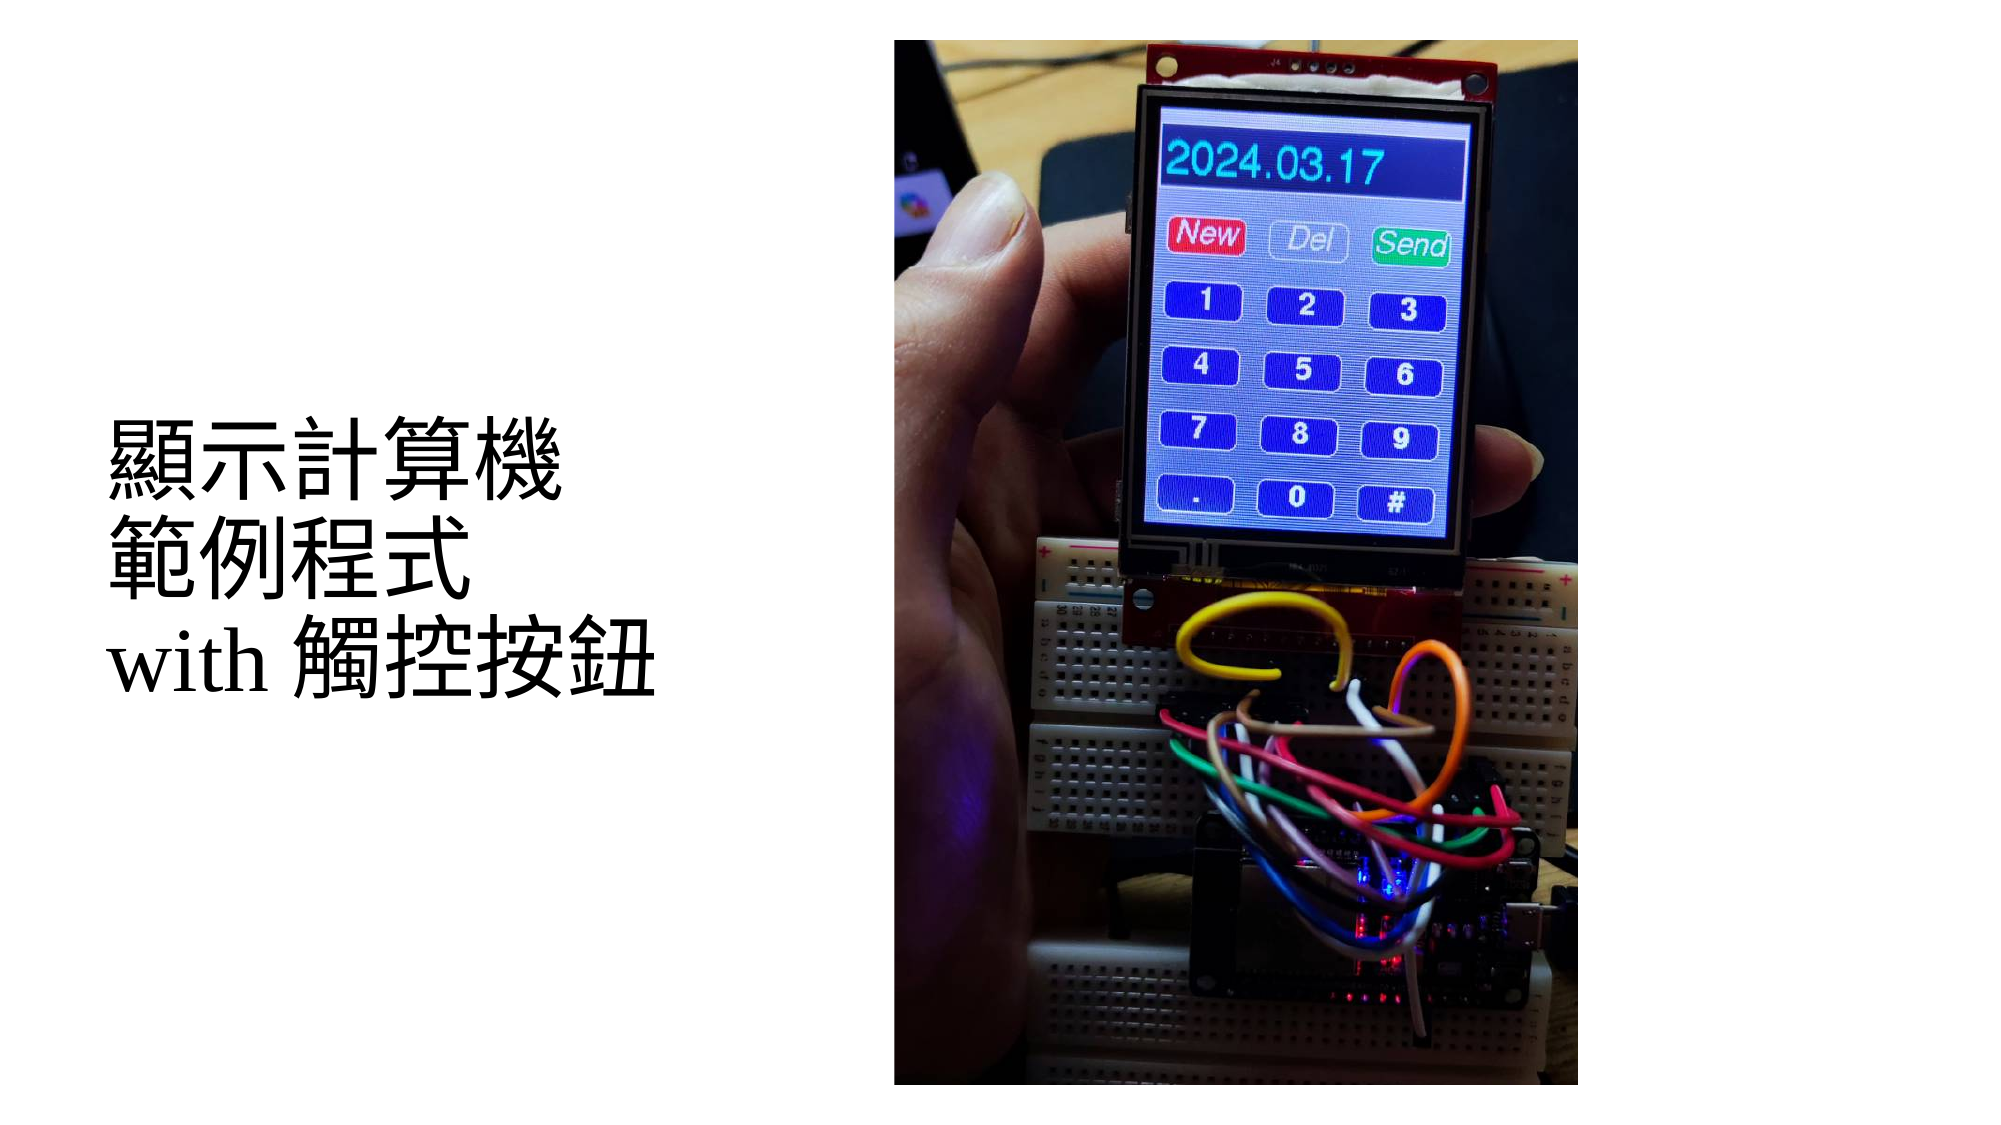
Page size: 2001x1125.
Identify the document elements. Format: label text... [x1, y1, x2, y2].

title 顯示計算機 範例程式 with觸控按鈕 [91, 245, 796, 880]
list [894, 40, 1578, 1085]
